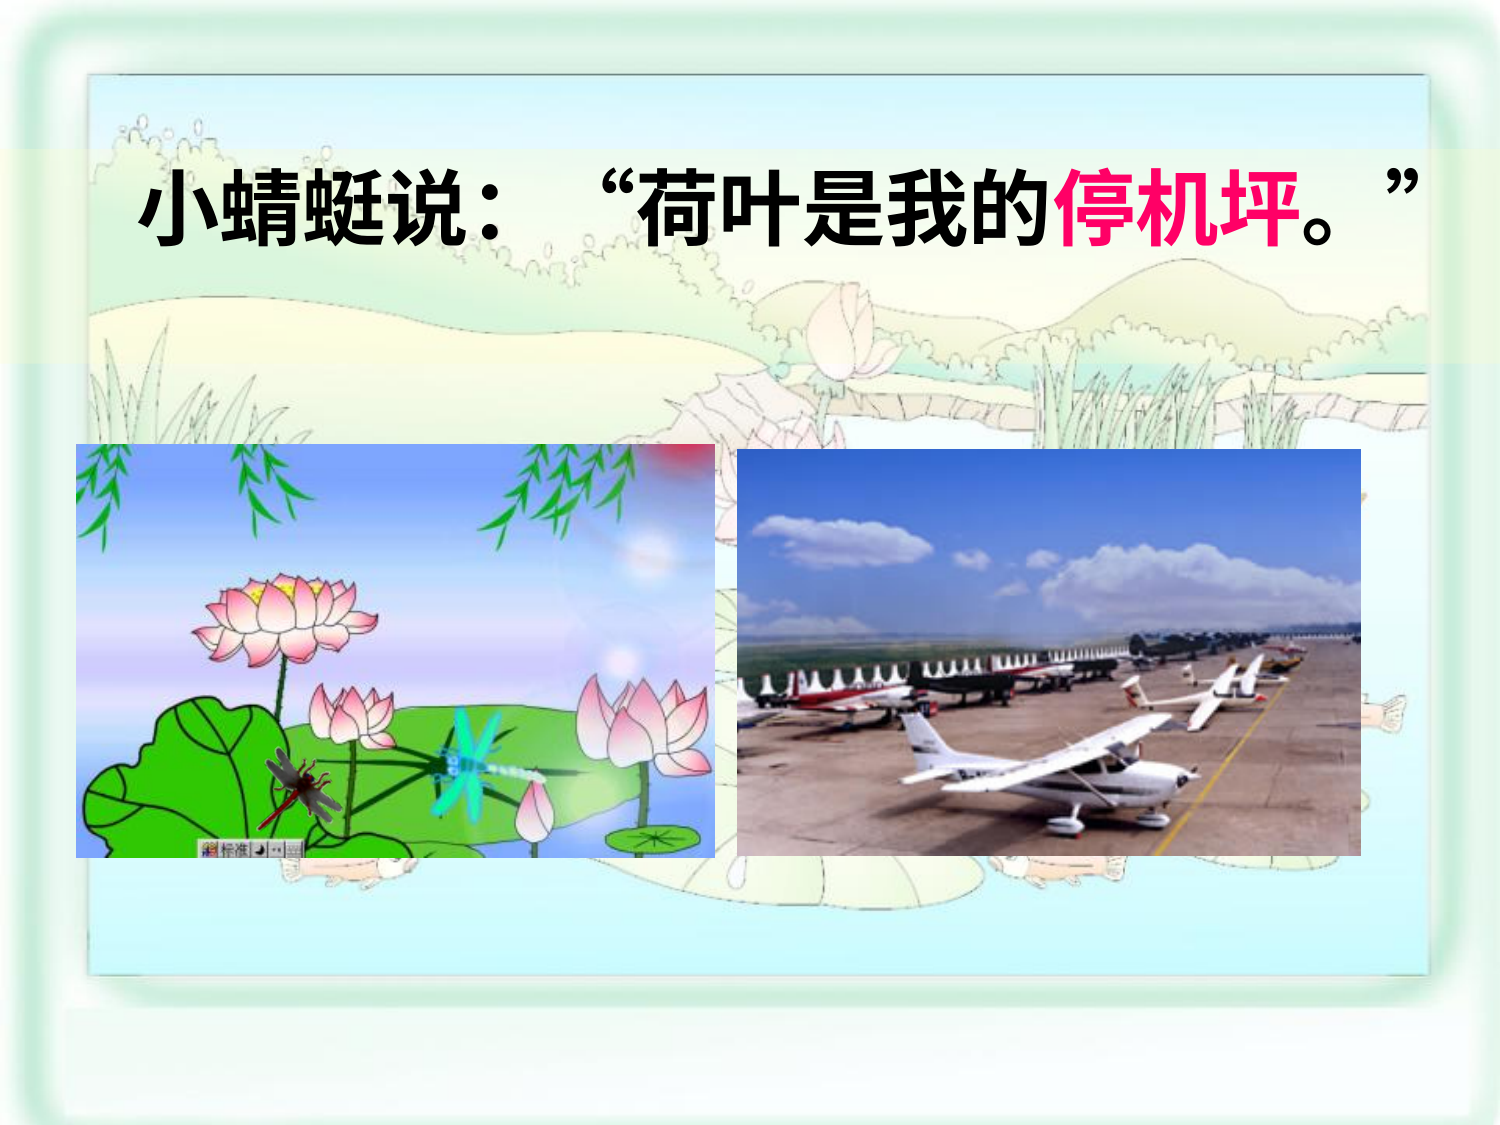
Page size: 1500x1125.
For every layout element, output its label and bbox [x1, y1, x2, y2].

picture [76, 444, 715, 859]
list [0, 0, 1500, 1125]
picture [737, 449, 1361, 857]
